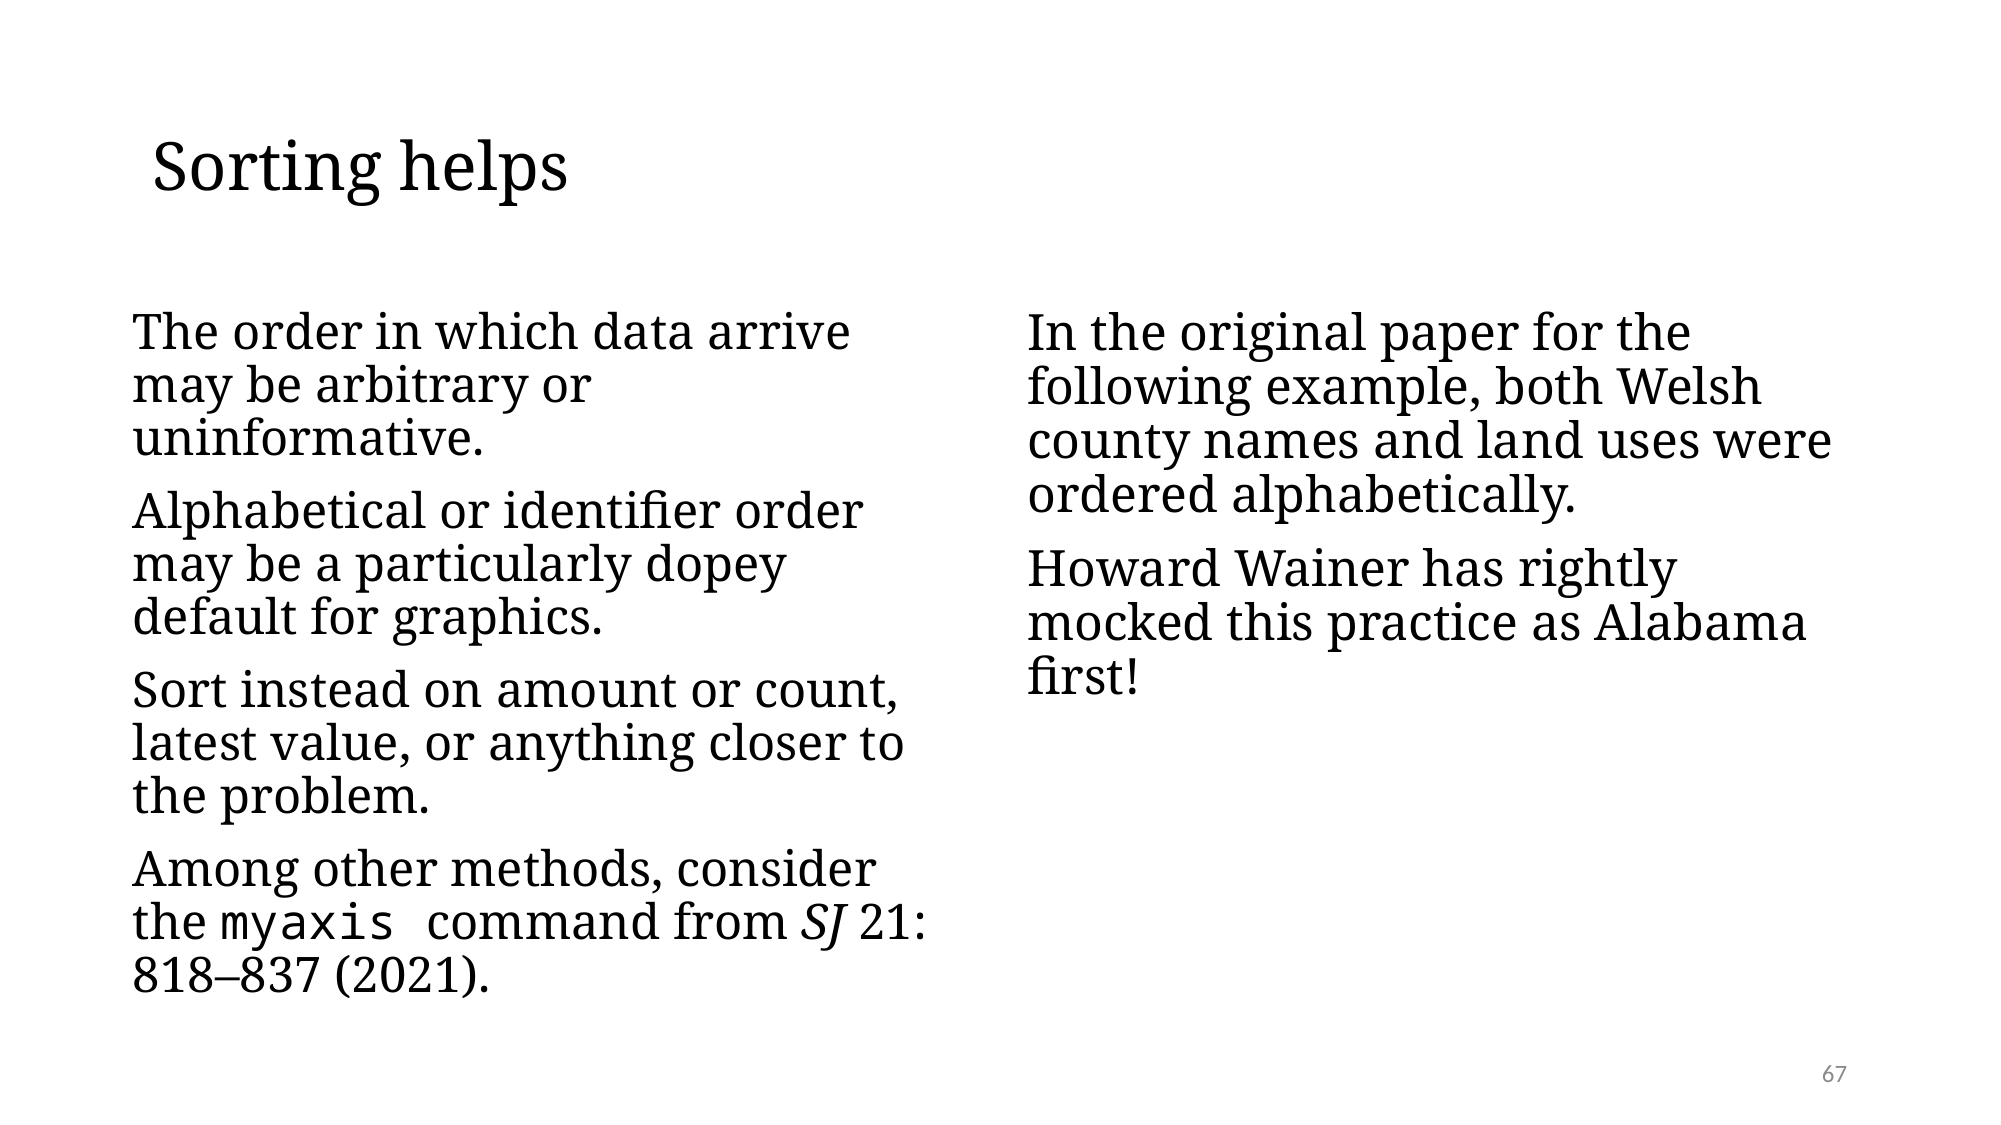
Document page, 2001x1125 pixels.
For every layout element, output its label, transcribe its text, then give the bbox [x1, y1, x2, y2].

title Sorting helps [137, 59, 1863, 278]
list The order in which data arrive may be arbitrary or uninformative. Alphabetical or identifier order may be a particularly dopey default for graphics. Sort instead on amount or count, latest value, or anything closer to the problem. Among other methods, consider the myaxis command from SJ 21: 818–837 (2021). [117, 299, 968, 1014]
slide_number 67 [1412, 1042, 1863, 1103]
list In the original paper for the following example, both Welsh county names and land uses were ordered alphabetically. Howard Wainer has rightly mocked this practice as Alabama first! [1012, 299, 1863, 1014]
